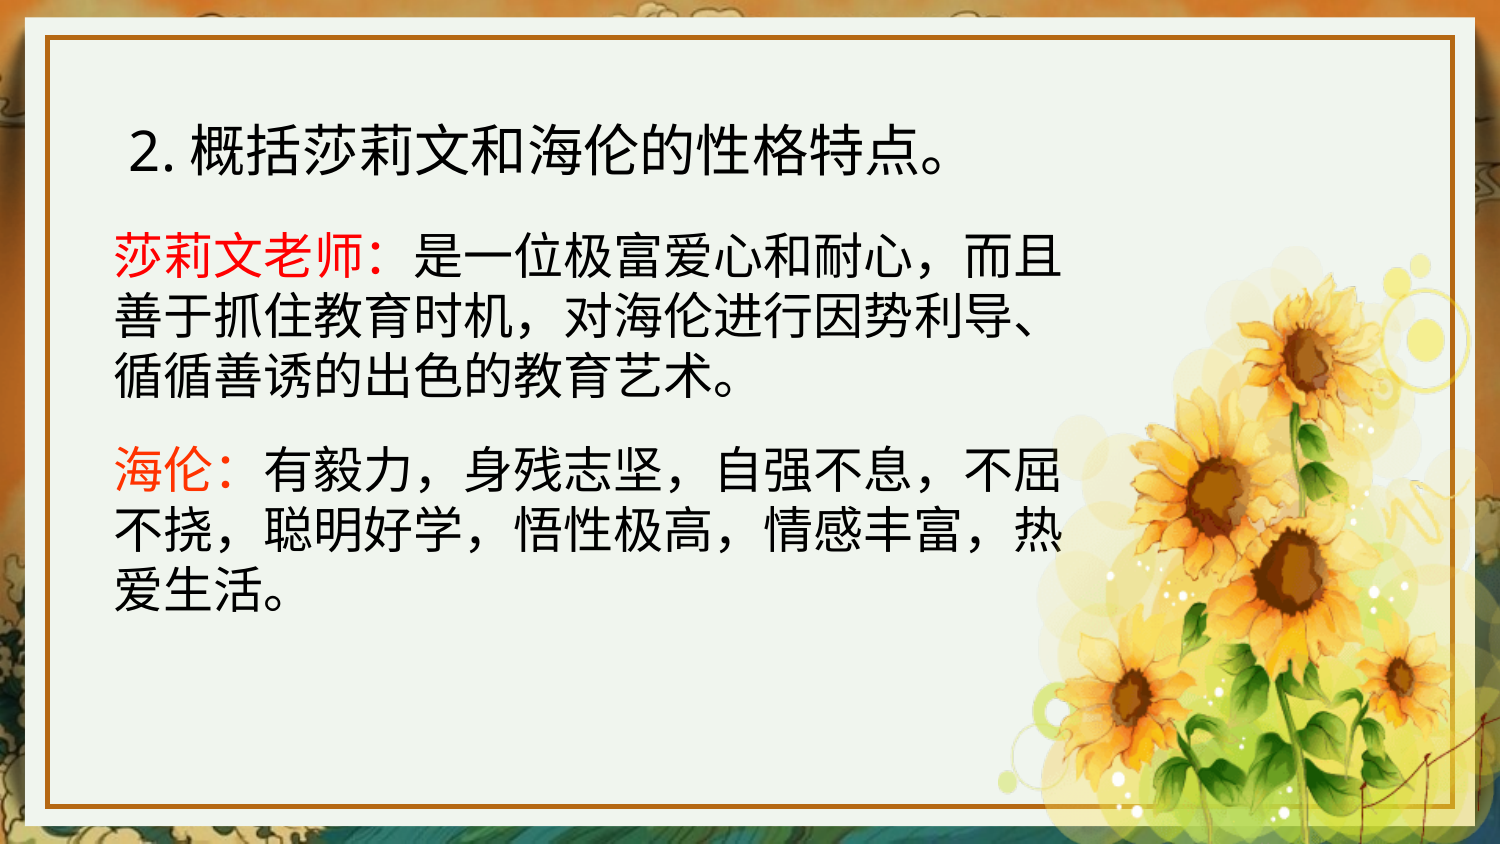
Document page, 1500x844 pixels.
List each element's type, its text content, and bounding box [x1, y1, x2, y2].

text_box 海伦：有毅力，身残志坚，自强不息，不屈不挠，聪明好学，悟性极高，情感丰富，热爱生活。 [102, 432, 998, 625]
text_box 2.概括莎莉文和海伦的性格特点。 [117, 110, 1097, 189]
picture [0, 0, 1500, 844]
text_box 莎莉文老师：是一位极富爱心和耐心，而且善于抓住教育时机，对海伦进行因势利导、循循善诱的出色的教育艺术。 [102, 218, 1079, 410]
